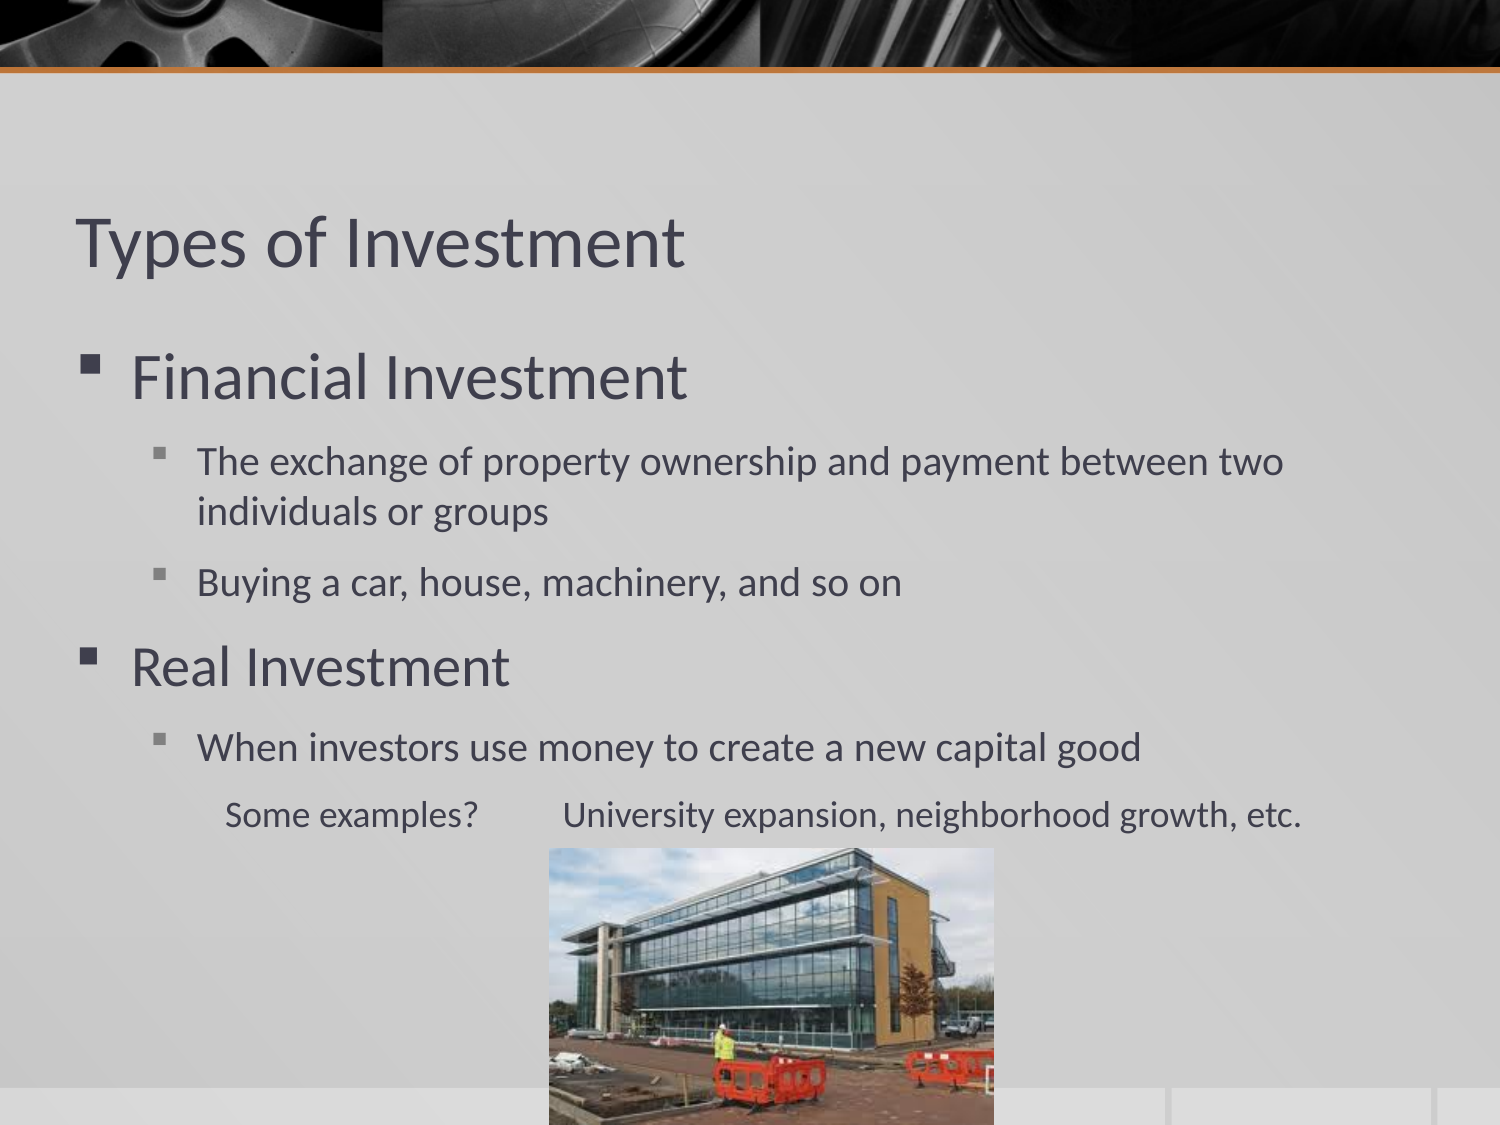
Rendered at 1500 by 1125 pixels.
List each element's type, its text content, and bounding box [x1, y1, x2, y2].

list Financial Investment The exchange of property ownership and payment between two individuals or groups Buying a car, house, machinery, and so on Real Investment When investors use money to create a new capital good Some examples? University expansion, neighborhood growth, etc. [75, 324, 1425, 1005]
title Types of Investment [75, 162, 1425, 313]
picture [0, 0, 1500, 67]
picture [549, 848, 994, 1125]
